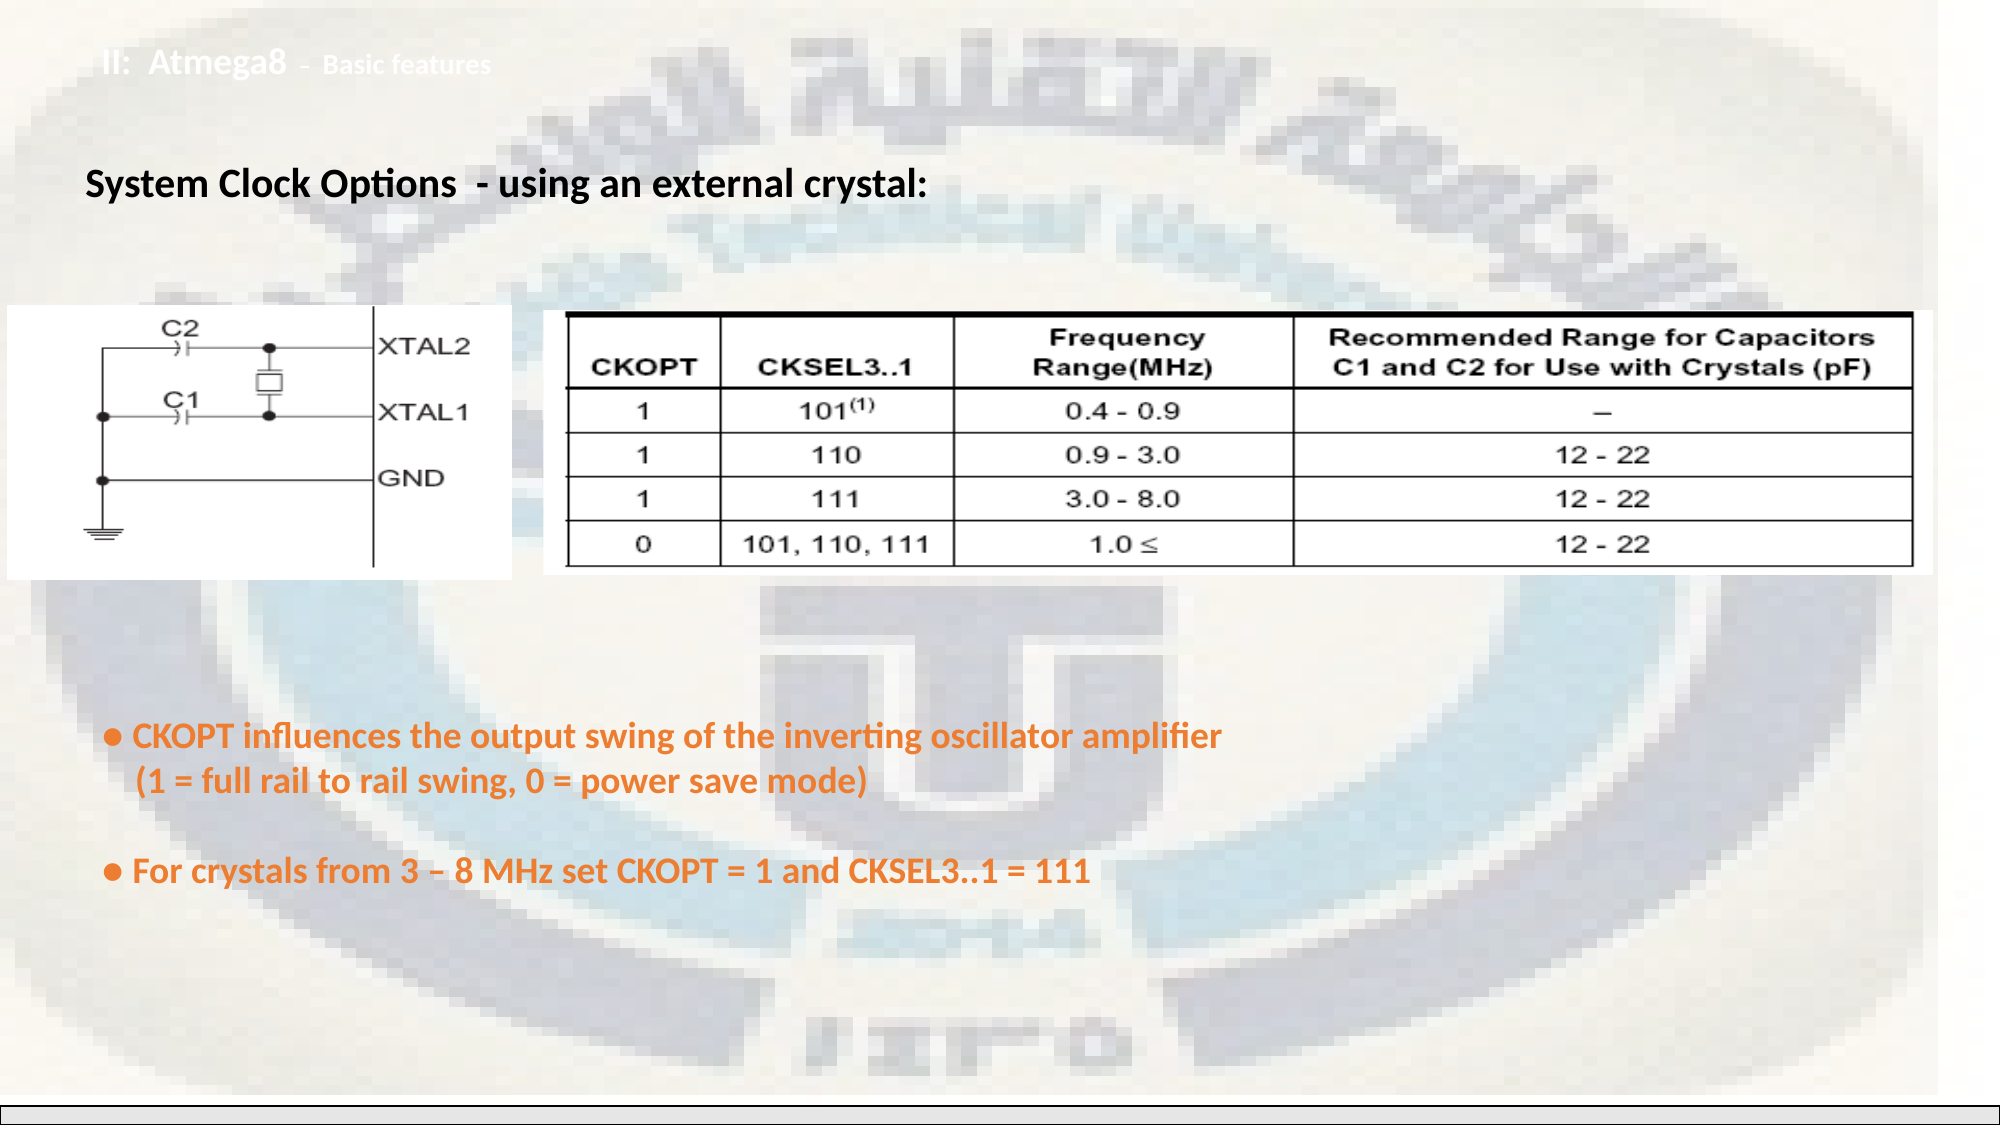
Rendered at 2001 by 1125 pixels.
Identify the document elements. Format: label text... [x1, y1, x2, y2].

text_box Label Operator Operand[s] ;Comment INIT: mov ax, bx ; Copy contents of bx into ax Label - INIT: Operator - mov Operands - ax and bx Comment - alphanumeric string between ; and \n Not case sensitive Unlike other assemblers, destination operand is first mov is the mnemonic that the assembler translates into an opcode [0, 0, 2000, 1105]
text_box [0, 1105, 2000, 1125]
text_box II: Atmega8 – Basic features [86, 29, 1457, 90]
picture [7, 305, 512, 580]
text_box ● CKOPT influences the output swing of the inverting oscillator amplifier (1 = full rail to rail swing, 0 = power save mode) ● For crystals from 3 – 8 MHz set CKOPT = 1 and CKSEL3..1 = 111 [86, 704, 1914, 899]
picture [543, 310, 1933, 575]
text_box System Clock Options - using an external crystal: [70, 148, 1930, 304]
